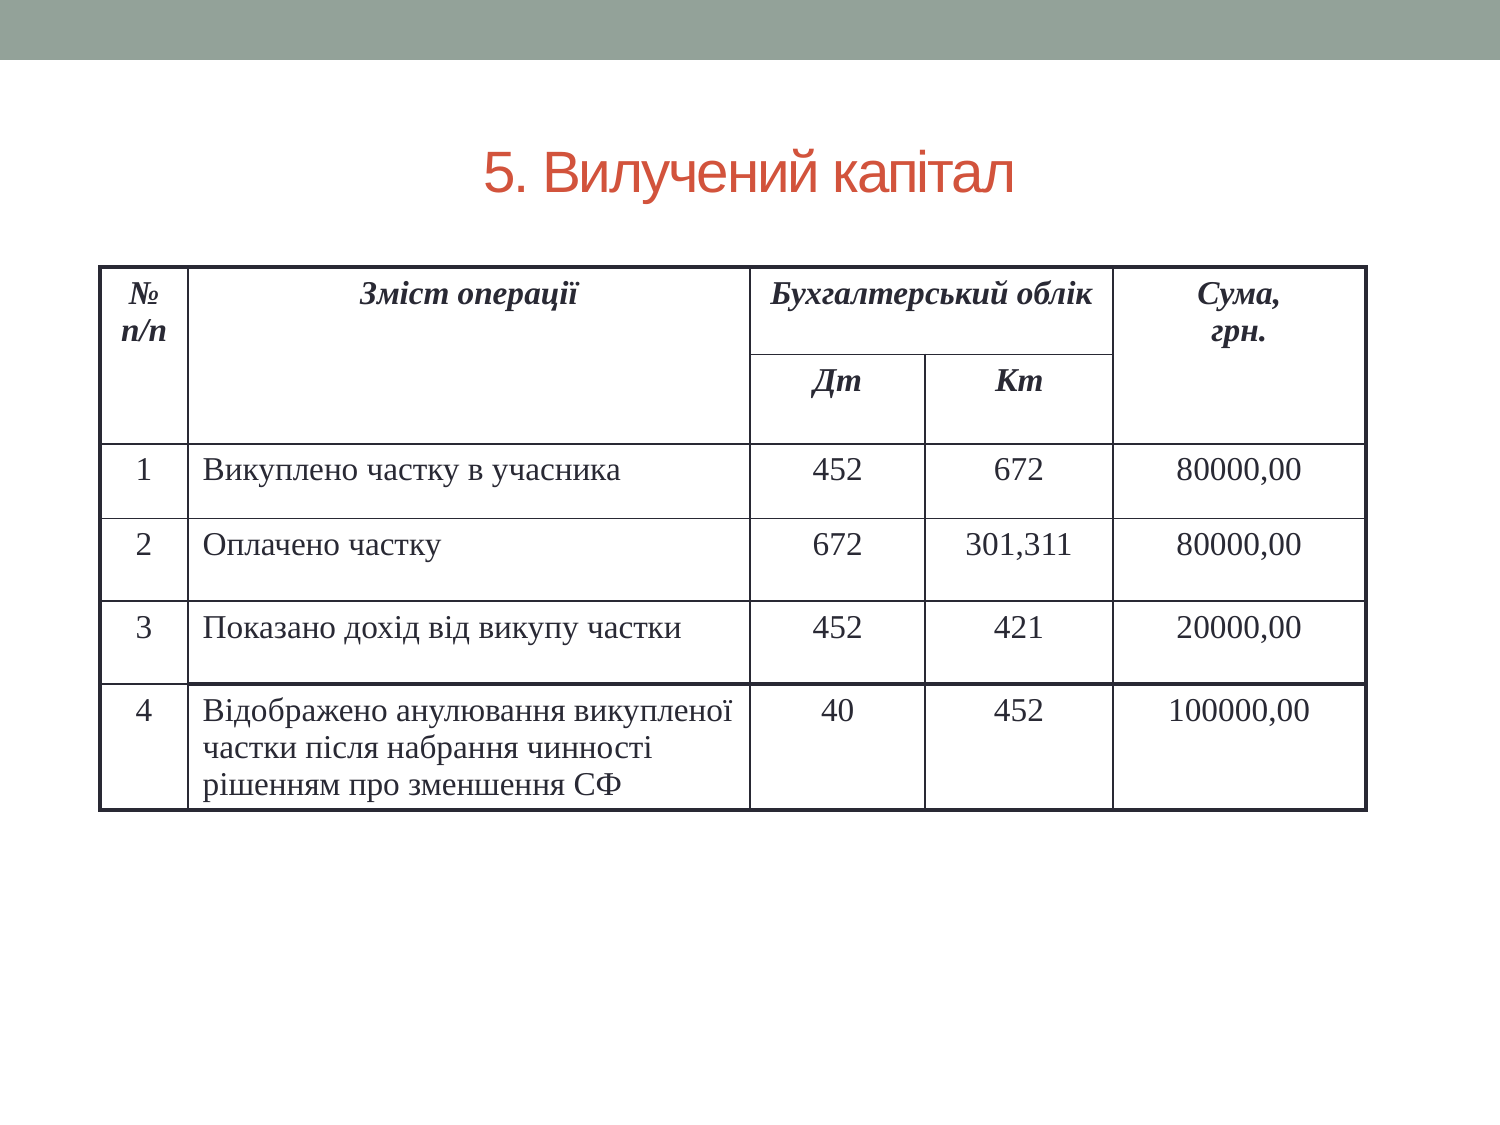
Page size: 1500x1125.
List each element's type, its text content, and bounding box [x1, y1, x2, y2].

table_header Сума, грн. [1114, 269, 1364, 443]
table_cell 672 [751, 519, 924, 600]
table_cell 1 [102, 445, 187, 518]
title 5. Вилучений капітал [75, 87, 1425, 250]
table_cell 2 [102, 519, 187, 600]
table_cell 421 [926, 602, 1112, 682]
table_cell 452 [926, 686, 1112, 808]
table_header Зміст операції [189, 269, 749, 443]
table_cell 20000,00 [1114, 602, 1364, 682]
table_cell 80000,00 [1114, 445, 1364, 518]
table_cell 452 [751, 445, 924, 518]
table_cell 4 [102, 685, 187, 808]
table_cell Дт [751, 355, 924, 443]
table_cell 80000,00 [1114, 519, 1364, 600]
table_cell 301,311 [926, 519, 1112, 600]
table_header № п/п [102, 269, 187, 443]
table_cell 40 [751, 686, 924, 808]
table_cell Відображено анулювання викупленої частки після набрання чинності рішенням про зменшення СФ [189, 686, 749, 808]
table_header Бухгалтерський облік [751, 269, 1112, 354]
table_cell 452 [751, 602, 924, 682]
table_cell 3 [102, 602, 187, 683]
table_cell Кт [926, 355, 1112, 443]
table_cell 100000,00 [1114, 686, 1364, 808]
table_cell Показано дохід від викупу частки [189, 602, 749, 682]
table_cell 672 [926, 445, 1112, 518]
table_cell Оплачено частку [189, 519, 749, 600]
table_cell Викуплено частку в учасника [189, 445, 749, 518]
